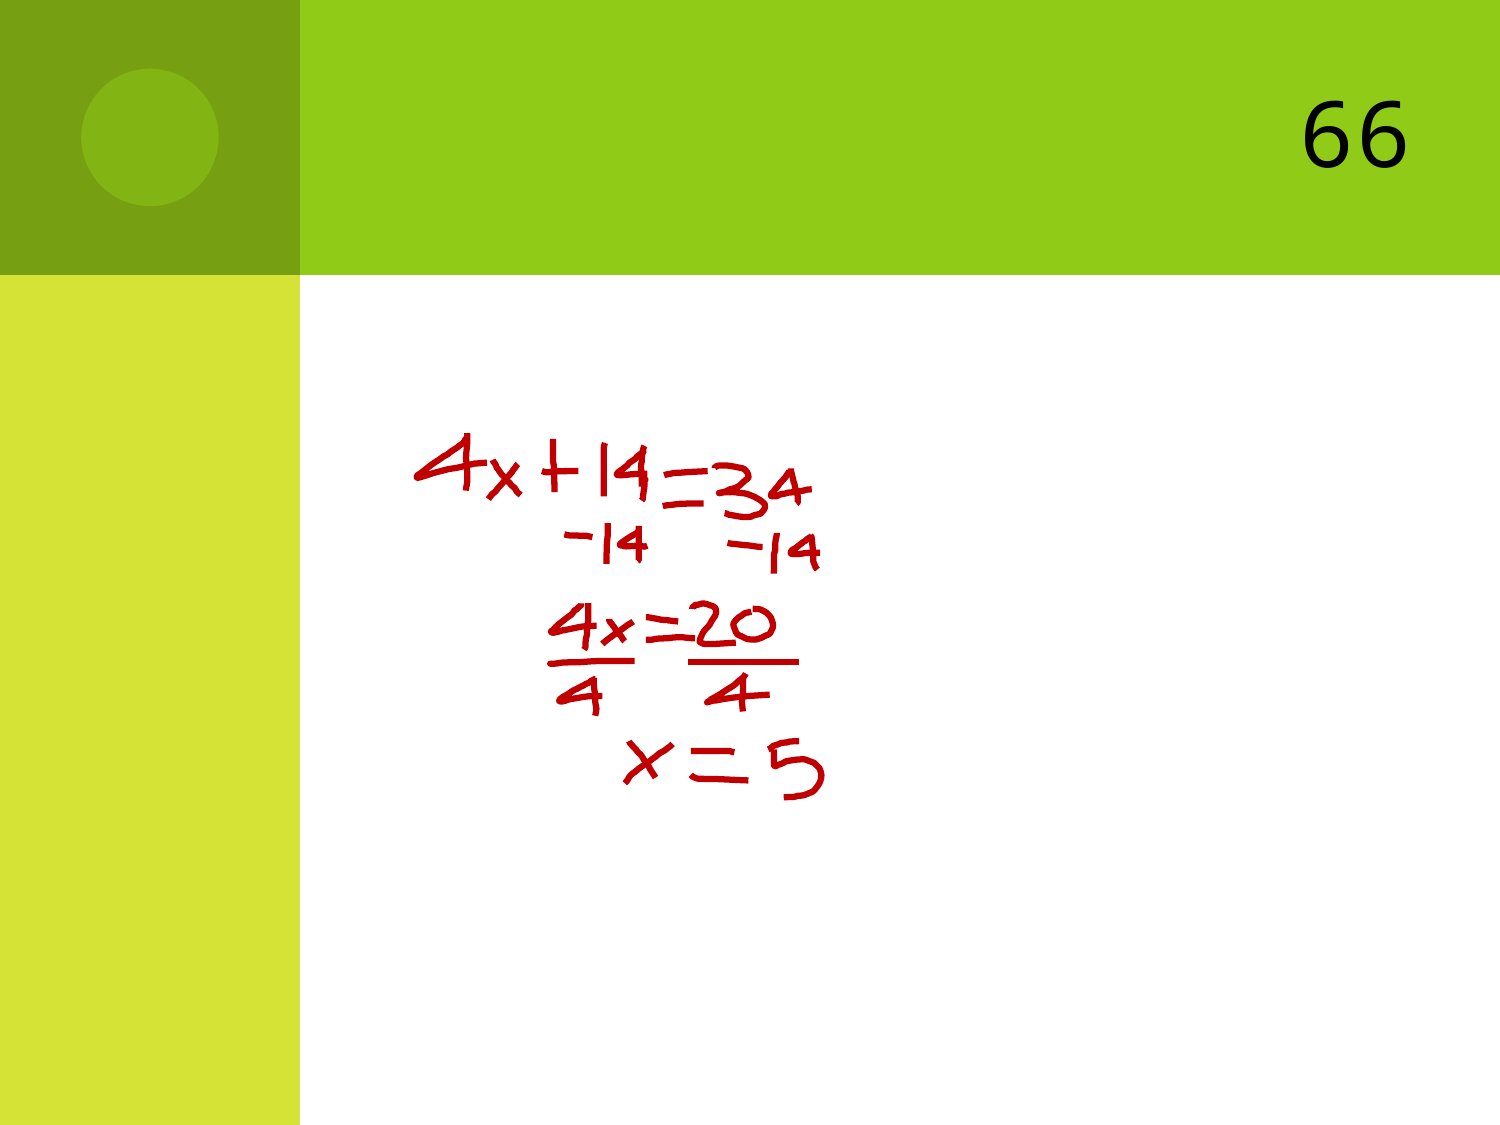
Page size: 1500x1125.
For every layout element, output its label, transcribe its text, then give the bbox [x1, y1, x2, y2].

text_box [727, 542, 763, 548]
text_box [706, 673, 770, 703]
text_box [549, 660, 635, 665]
text_box [767, 740, 800, 751]
text_box [790, 535, 821, 555]
text_box [628, 740, 647, 763]
text_box [636, 547, 640, 562]
text_box [465, 467, 469, 491]
text_box [647, 765, 657, 779]
text_box [558, 678, 603, 703]
text_box [491, 459, 506, 478]
text_box [662, 502, 704, 507]
text_box [773, 749, 823, 799]
text_box [550, 603, 597, 634]
text_box [416, 436, 488, 479]
text_box [541, 470, 579, 474]
text_box [616, 449, 648, 476]
text_box [812, 554, 819, 570]
text_box [645, 636, 696, 641]
text_box [583, 627, 589, 651]
text_box [690, 774, 749, 782]
text_box [506, 479, 522, 496]
text_box [770, 470, 812, 498]
text_box [487, 463, 519, 500]
text_box [732, 608, 774, 641]
text_box [794, 493, 799, 505]
text_box [601, 620, 634, 645]
text_box [618, 633, 626, 642]
text_box [594, 697, 598, 716]
text_box [645, 616, 679, 623]
text_box [714, 464, 766, 518]
text_box [564, 533, 593, 538]
text_box [624, 743, 674, 784]
text_box [691, 602, 736, 645]
text_box [690, 750, 735, 754]
title 66 [399, 37, 1425, 225]
text_box [773, 532, 778, 574]
text_box [605, 523, 609, 564]
text_box [608, 618, 618, 632]
text_box [619, 529, 648, 548]
text_box [602, 442, 606, 497]
text_box [640, 478, 647, 501]
text_box [663, 470, 708, 476]
